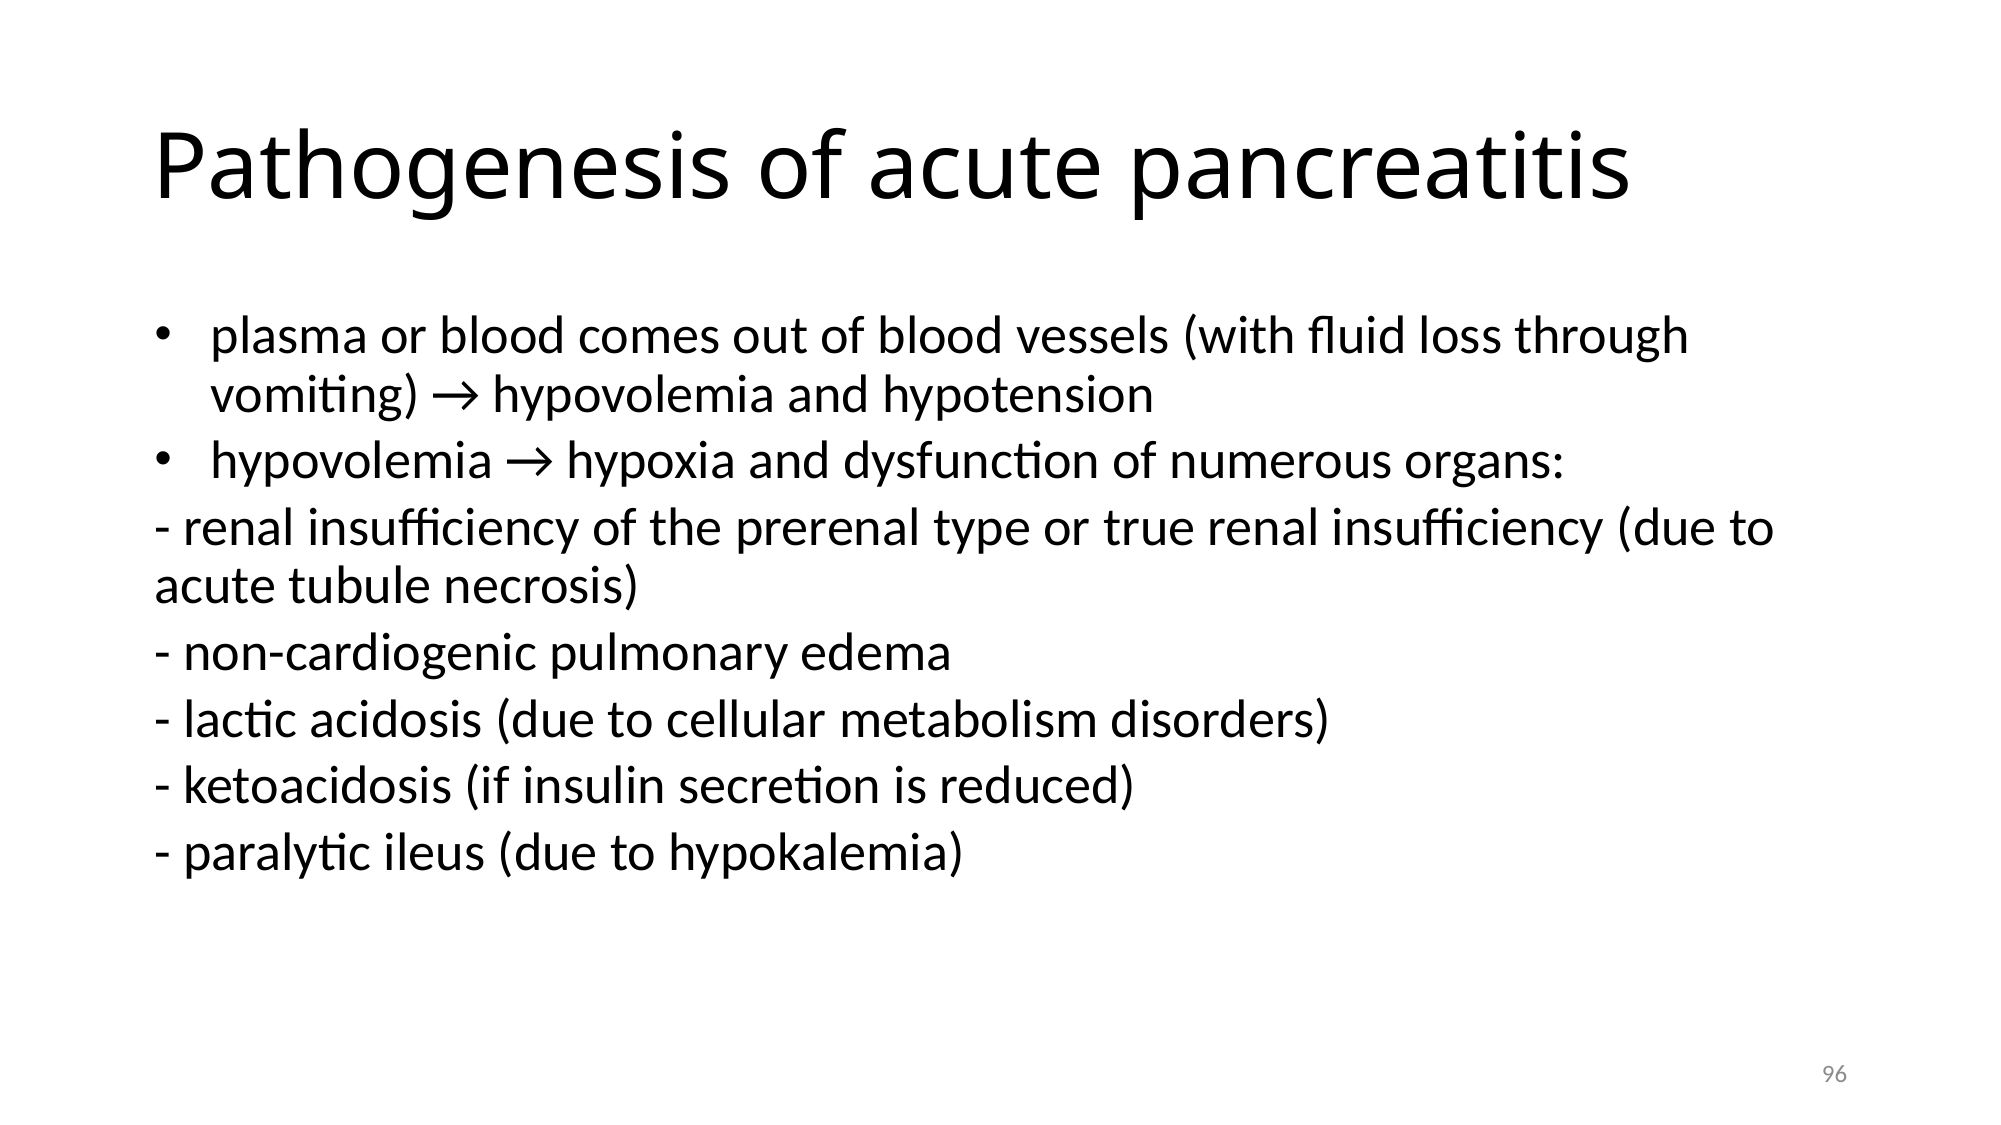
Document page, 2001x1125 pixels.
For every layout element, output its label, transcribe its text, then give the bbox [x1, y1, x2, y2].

slide_number 96 [1412, 1042, 1863, 1103]
title Pathogenesis of acute pancreatitis [137, 59, 1863, 278]
list plasma or blood comes out of blood vessels (with fluid loss through vomiting) → hypovolemia and hypotension hypovolemia → hypoxia and dysfunction of numerous organs: - renal insufficiency of the prerenal type or true renal insufficiency (due to acute tubule necrosis) - non-cardiogenic pulmonary edema - lactic acidosis (due to cellular metabolism disorders) - ketoacidosis (if insulin secretion is reduced) - paralytic ileus (due to hypokalemia) [137, 299, 1863, 1014]
